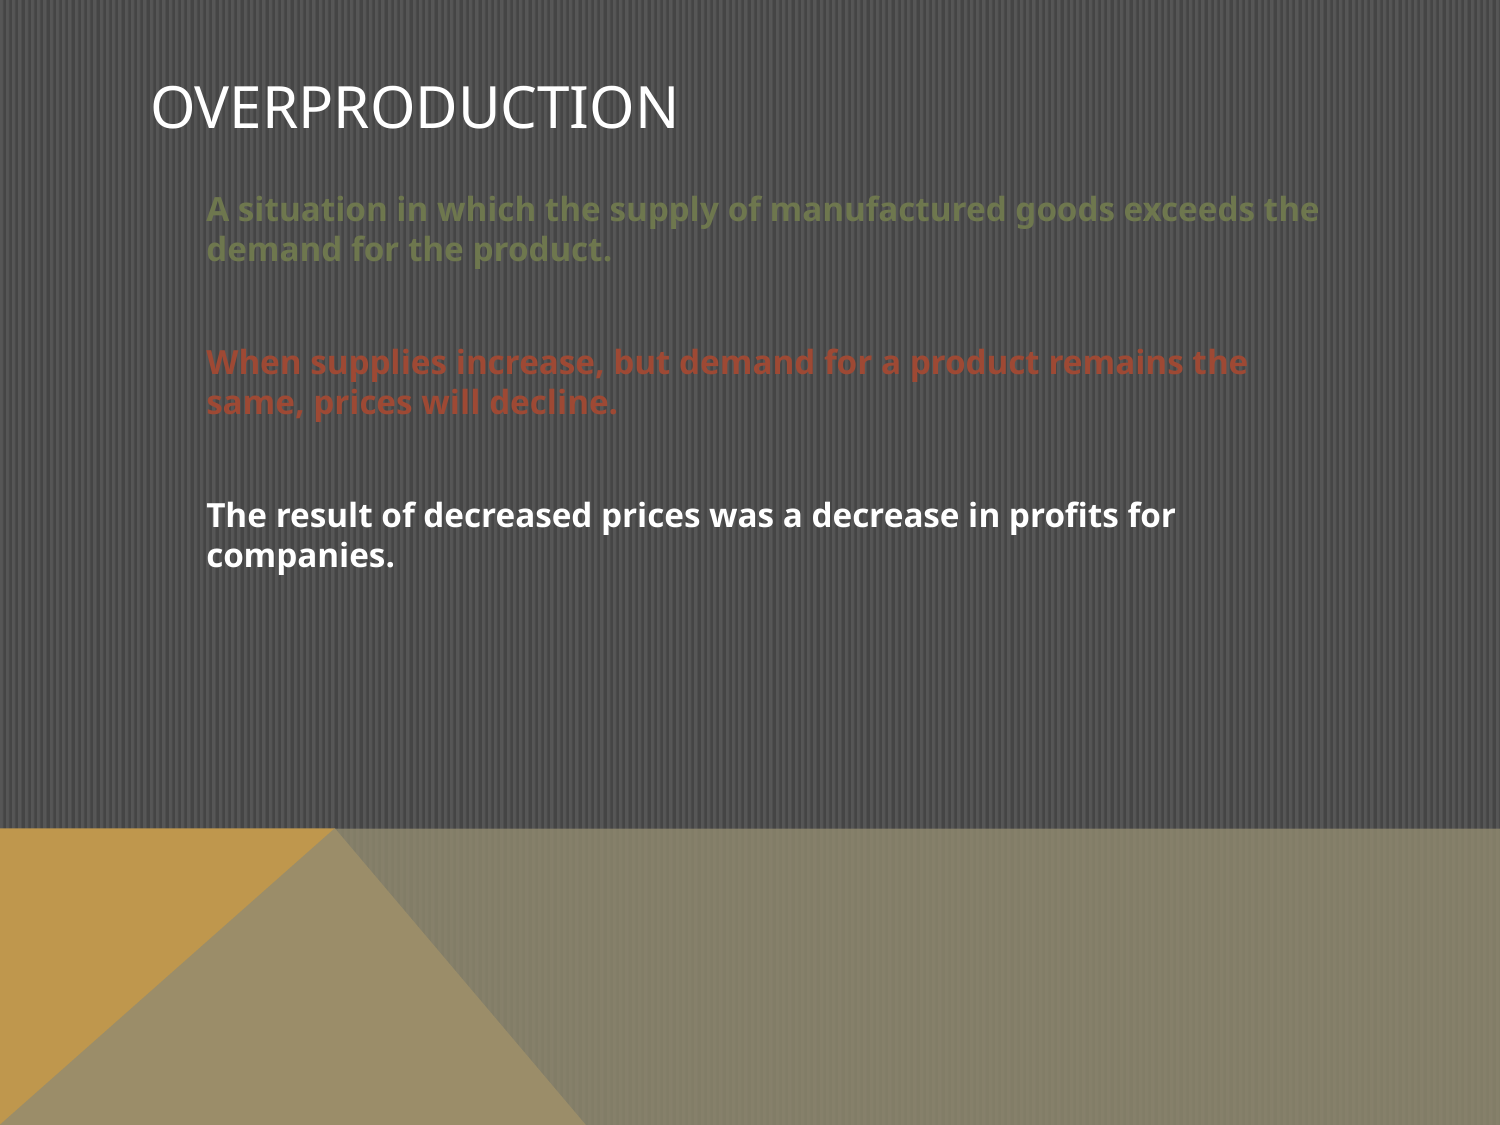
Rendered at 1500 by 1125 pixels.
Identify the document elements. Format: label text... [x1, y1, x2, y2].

title Overproduction [135, 60, 1369, 150]
list A situation in which the supply of manufactured goods exceeds the demand for the product. When supplies increase, but demand for a product remains the same, prices will decline. The result of decreased prices was a decrease in profits for companies. [135, 180, 1369, 768]
